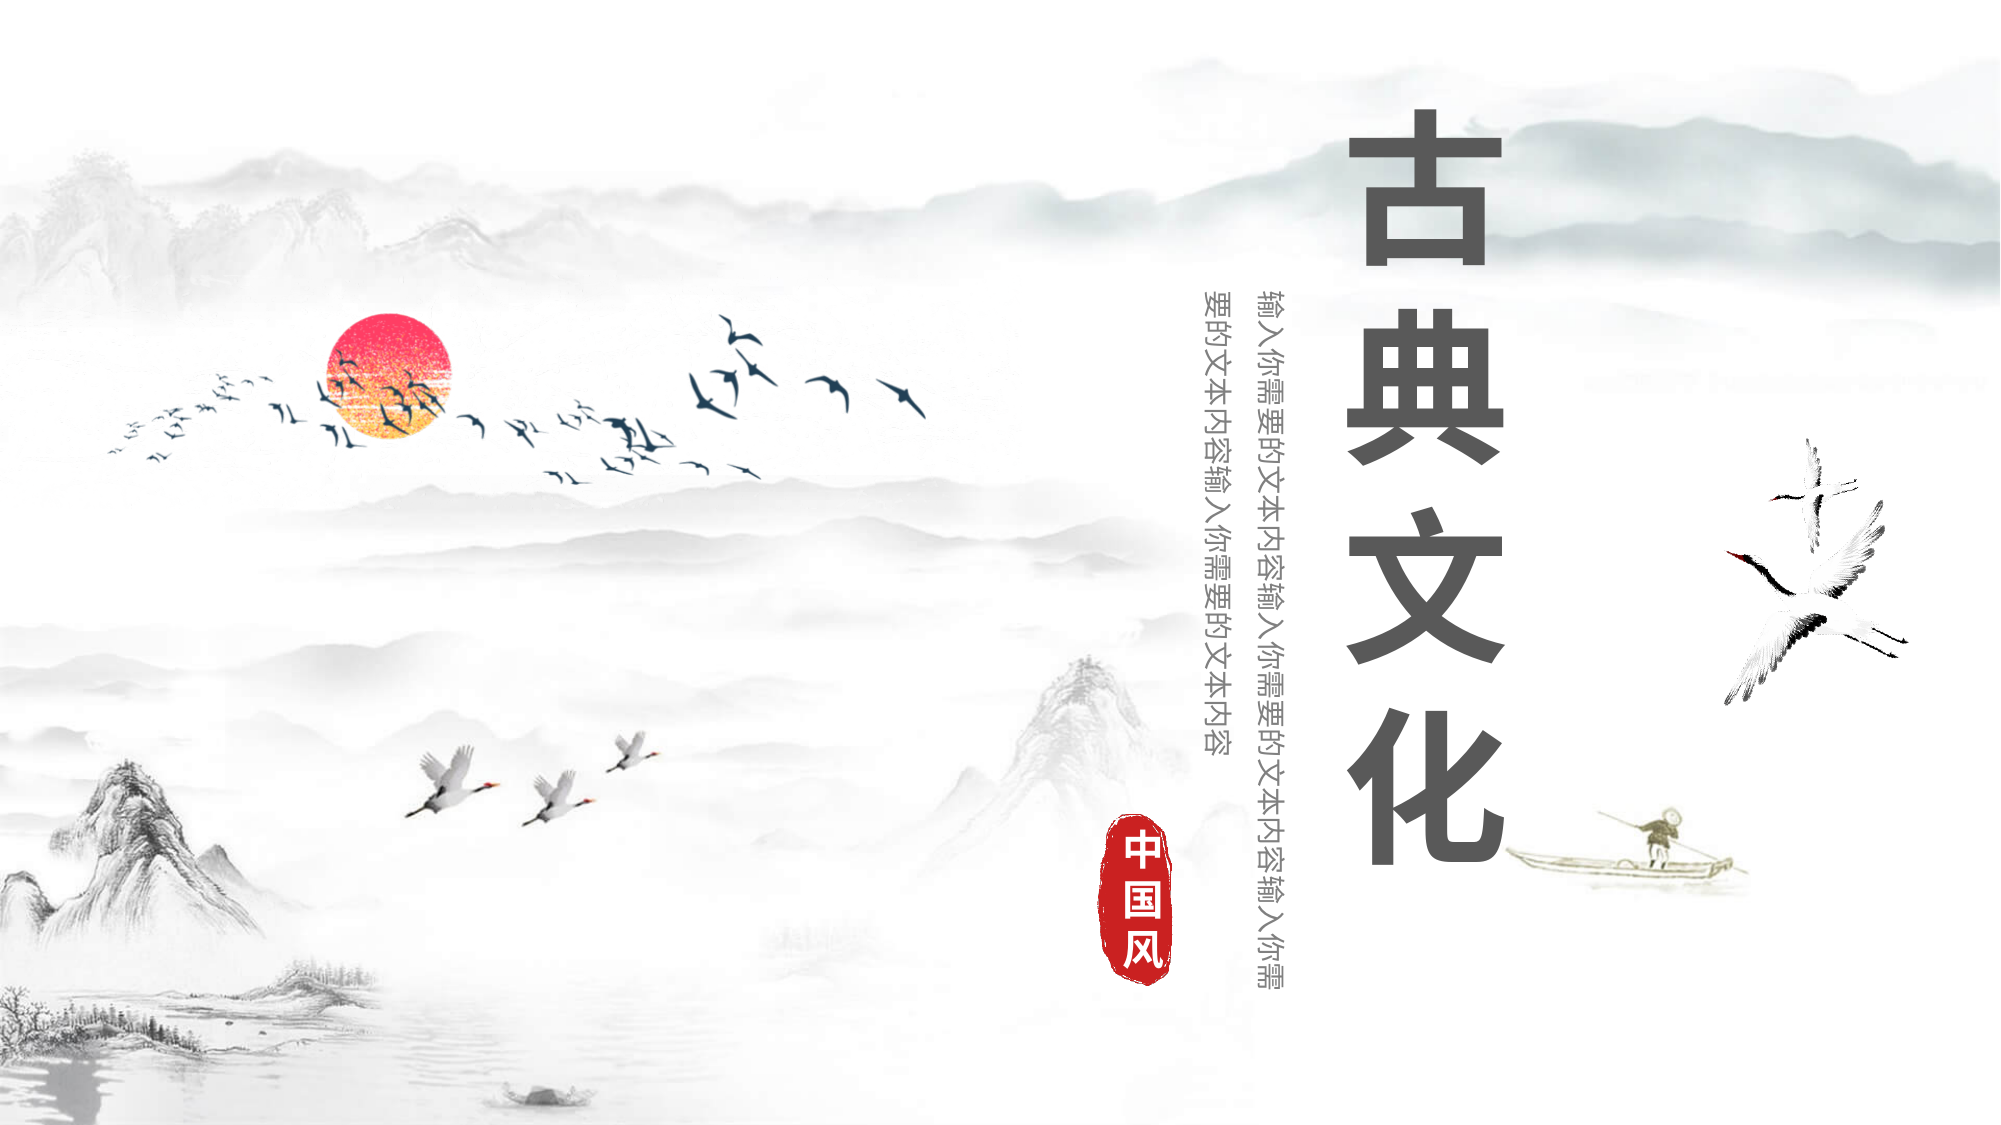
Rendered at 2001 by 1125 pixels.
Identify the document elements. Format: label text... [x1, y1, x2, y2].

text_box 古典文化 [1327, 76, 1510, 892]
picture [0, 0, 2001, 1125]
text_box 输入你需要的文本内容输入你需要的文本内容输入你需要的文本内容输入你需要的文本内容 [1177, 275, 1315, 1030]
